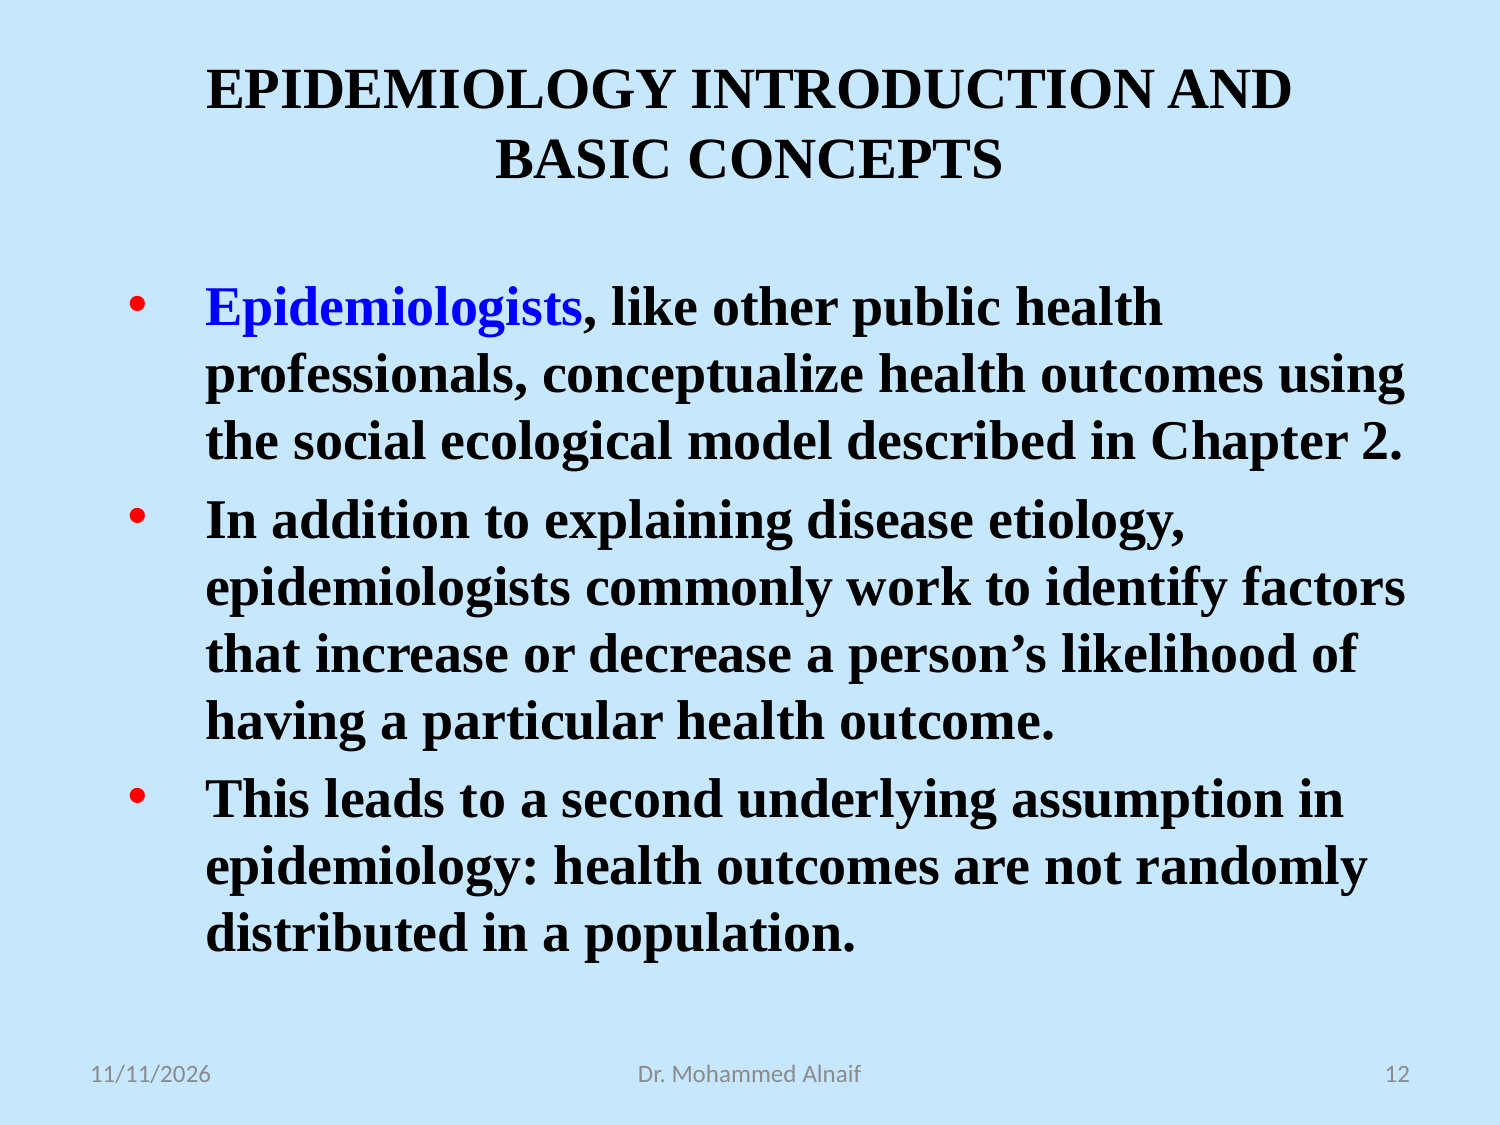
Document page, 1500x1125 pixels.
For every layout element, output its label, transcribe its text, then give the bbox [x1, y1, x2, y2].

slide_number 12 [1074, 1042, 1425, 1103]
footer Dr. Mohammed Alnaif [512, 1042, 988, 1103]
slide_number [75, 1042, 425, 1103]
title EPIDEMIOLOGY INTRODUCTION AND BASIC CONCEPTS [112, 66, 1388, 175]
subtitle Epidemiologists, like other public health professionals, conceptualize health outcomes using the social ecological model described in Chapter 2. In addition to explaining disease etiology, epidemiologists commonly work to identify factors that increase or decrease a person’s likelihood of having a particular health outcome. This leads to a second underlying assumption in epidemiology: health outcomes are not randomly distributed in a population. [112, 262, 1425, 1025]
